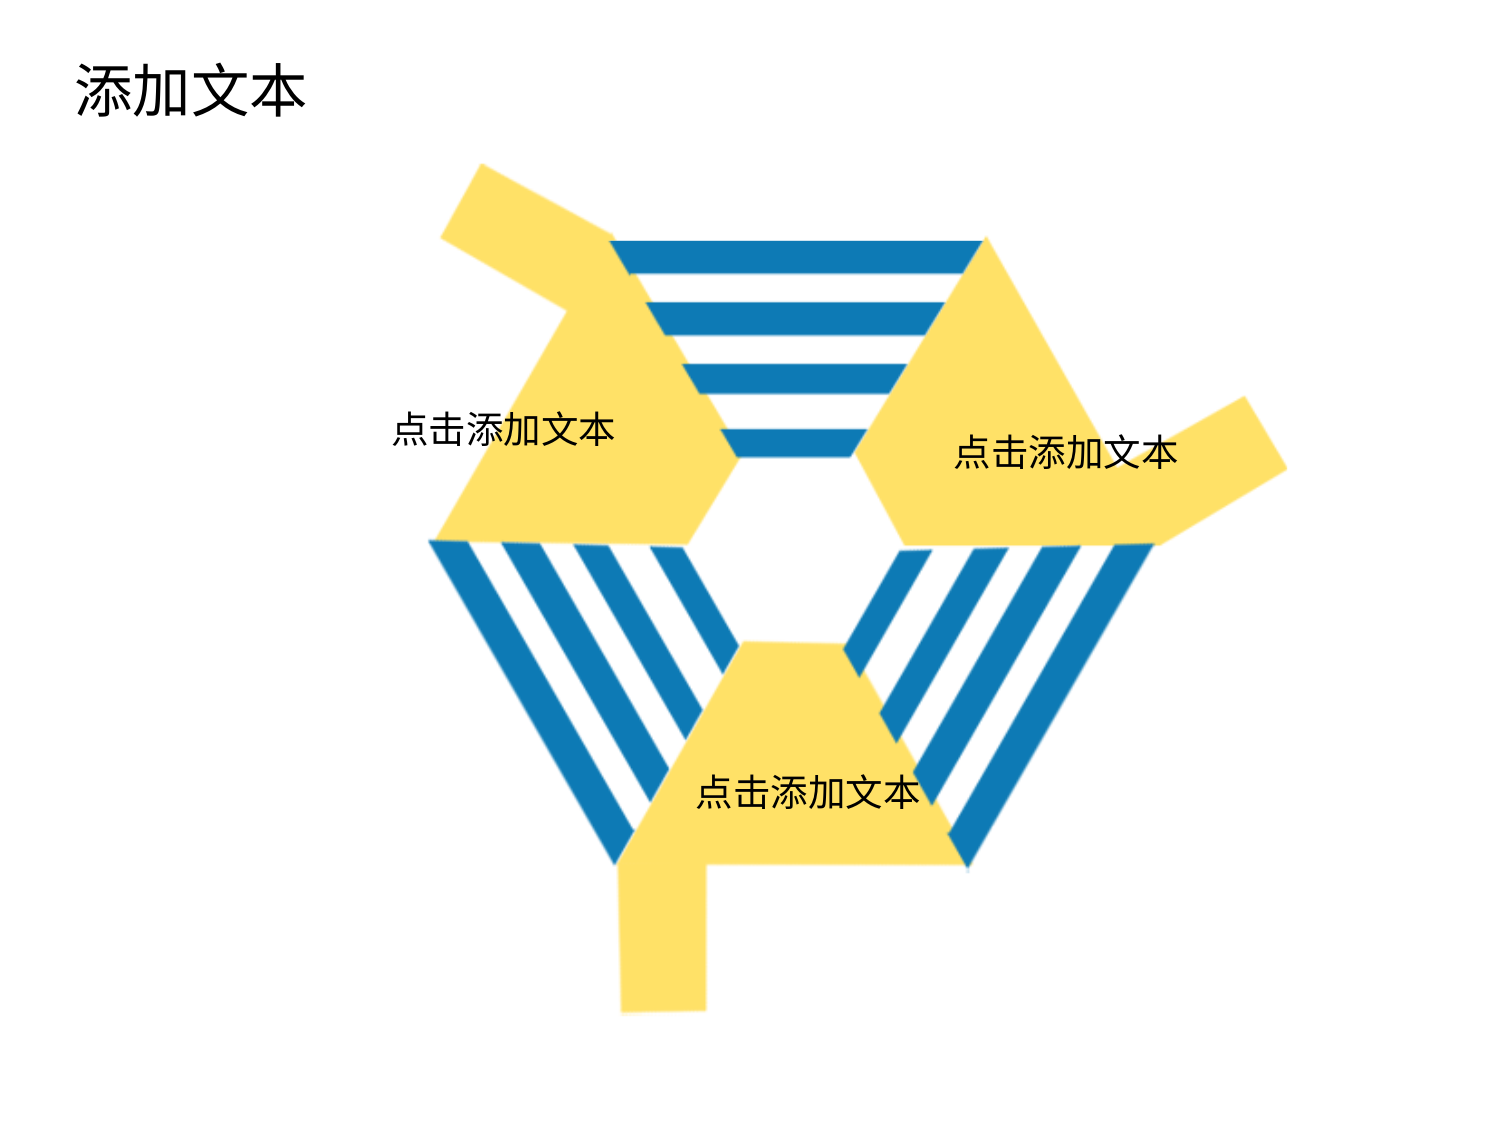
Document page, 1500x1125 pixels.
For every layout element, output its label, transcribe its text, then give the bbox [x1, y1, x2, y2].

picture [409, 113, 1304, 1054]
text_box 添加文本 [60, 46, 323, 132]
text_box 点击添加文本 [376, 398, 404, 459]
